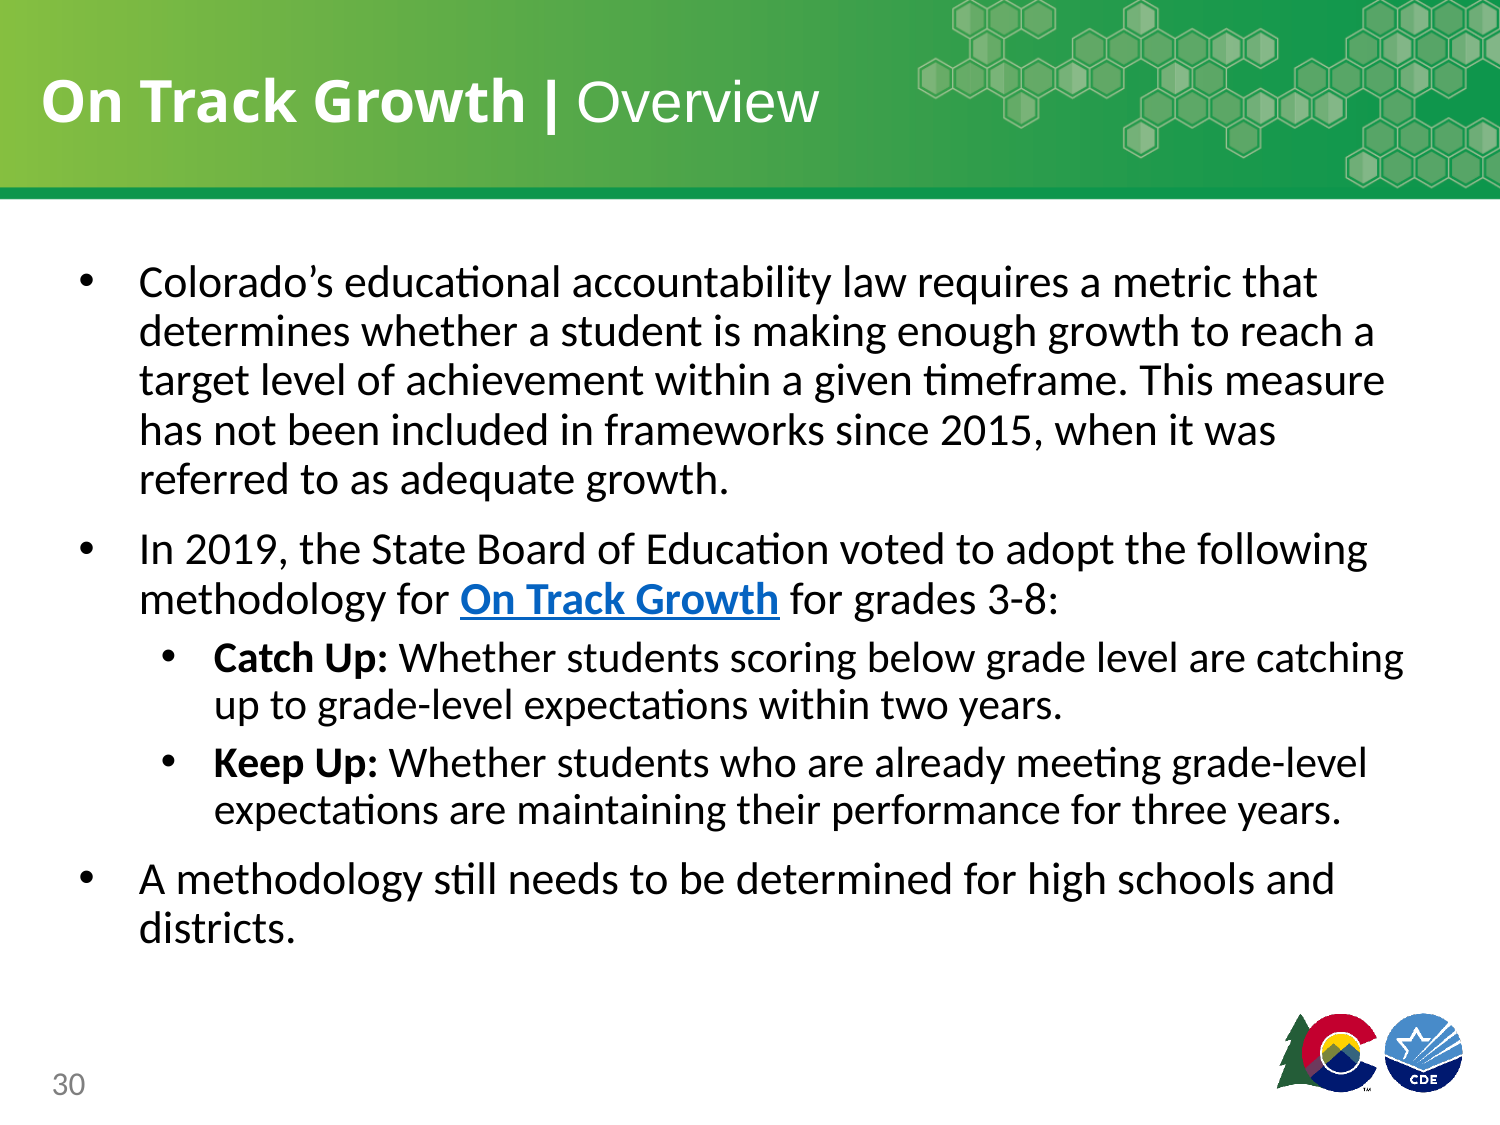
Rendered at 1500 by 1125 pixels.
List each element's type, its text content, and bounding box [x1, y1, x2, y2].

picture [1275, 1012, 1463, 1093]
title On Track Growth | Overview [40, 41, 1368, 166]
slide_number 30 [36, 1054, 375, 1115]
list Colorado’s educational accountability law requires a metric that determines whether a student is making enough growth to reach a target level of achievement within a given timeframe. This measure has not been included in frameworks since 2015, when it was referred to as adequate growth. In 2019, the State Board of Education voted to adopt the following methodology for On Track Growth for grades 3-8: Catch Up: Whether students scoring below grade level are catching up to grade-level expectations within two years. Keep Up: Whether students who are already meeting grade-level expectations are maintaining their performance for three years. A methodology still needs to be determined for high schools and districts. [48, 249, 1444, 1043]
picture [0, 0, 1500, 200]
